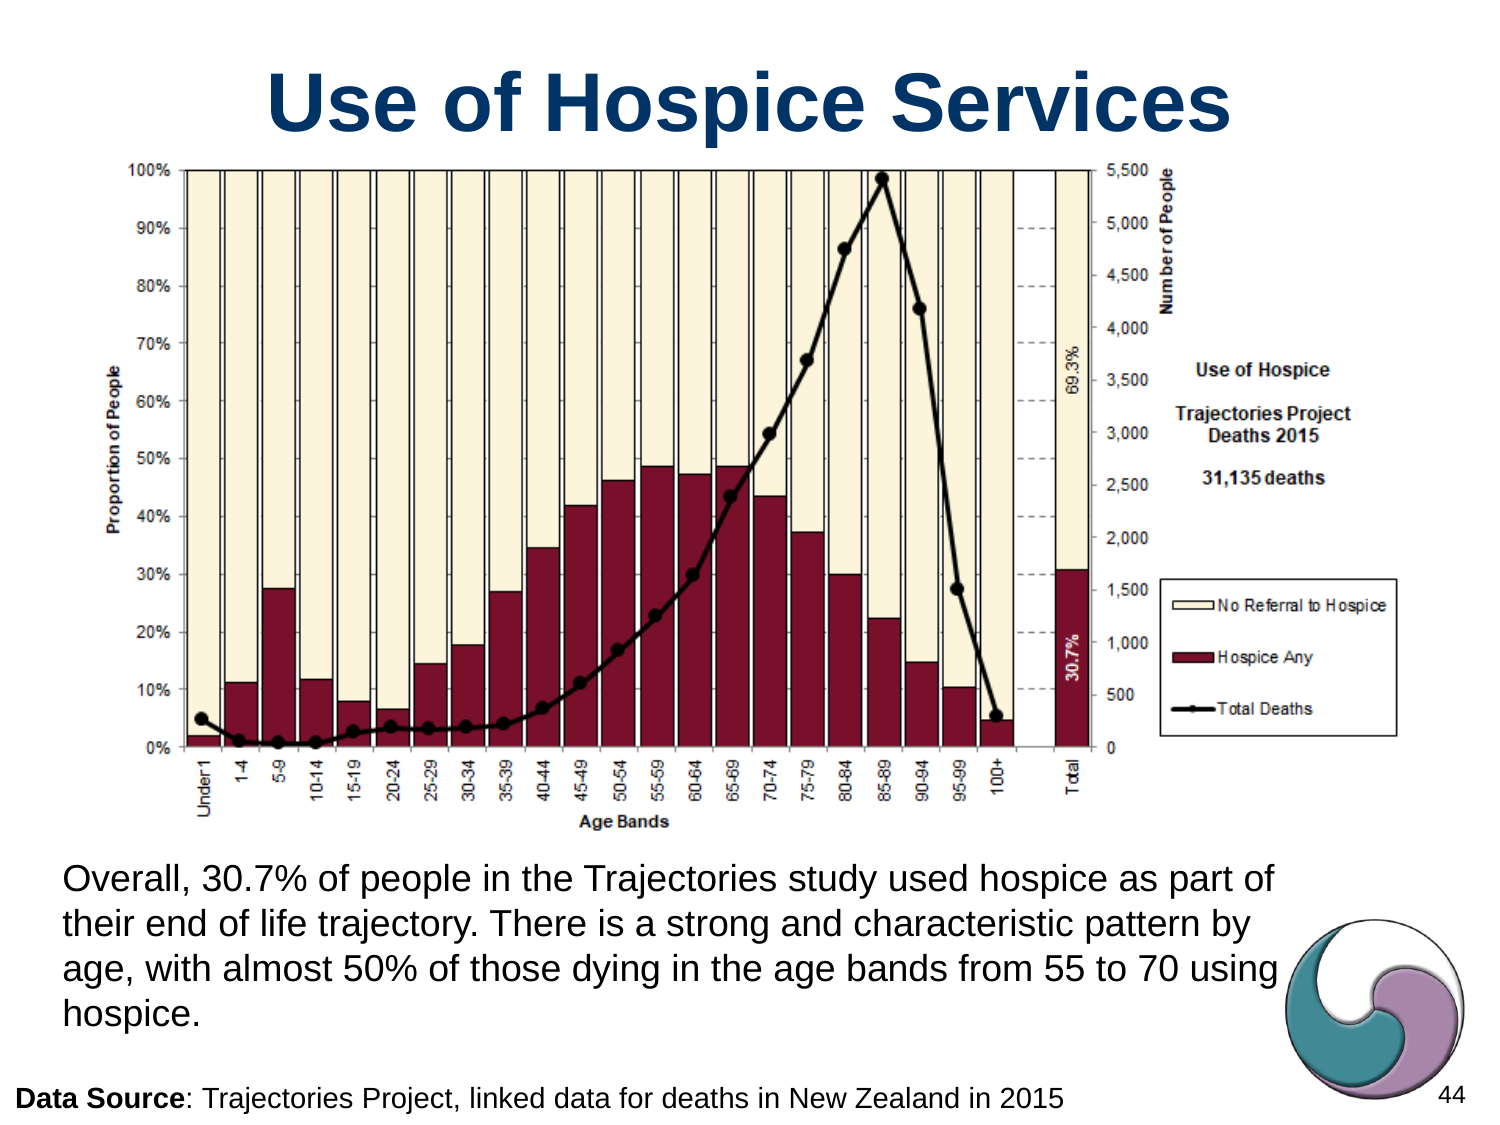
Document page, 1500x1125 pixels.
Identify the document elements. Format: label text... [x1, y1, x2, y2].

picture [1281, 916, 1468, 1101]
picture [96, 148, 1404, 845]
list Data Source: Trajectories Project, linked data for deaths in New Zealand in 2015 [0, 1071, 1188, 1123]
picture [1455, 1089, 1461, 1097]
title Use of Hospice Services [0, 12, 1500, 200]
picture [1441, 1089, 1447, 1097]
list Overall, 30.7% of people in the Trajectories study used hospice as part of their end of life trajectory. There is a strong and characteristic pattern by age, with almost 50% of those dying in the age bands from 55 to 70 using hospice. [47, 845, 1330, 897]
